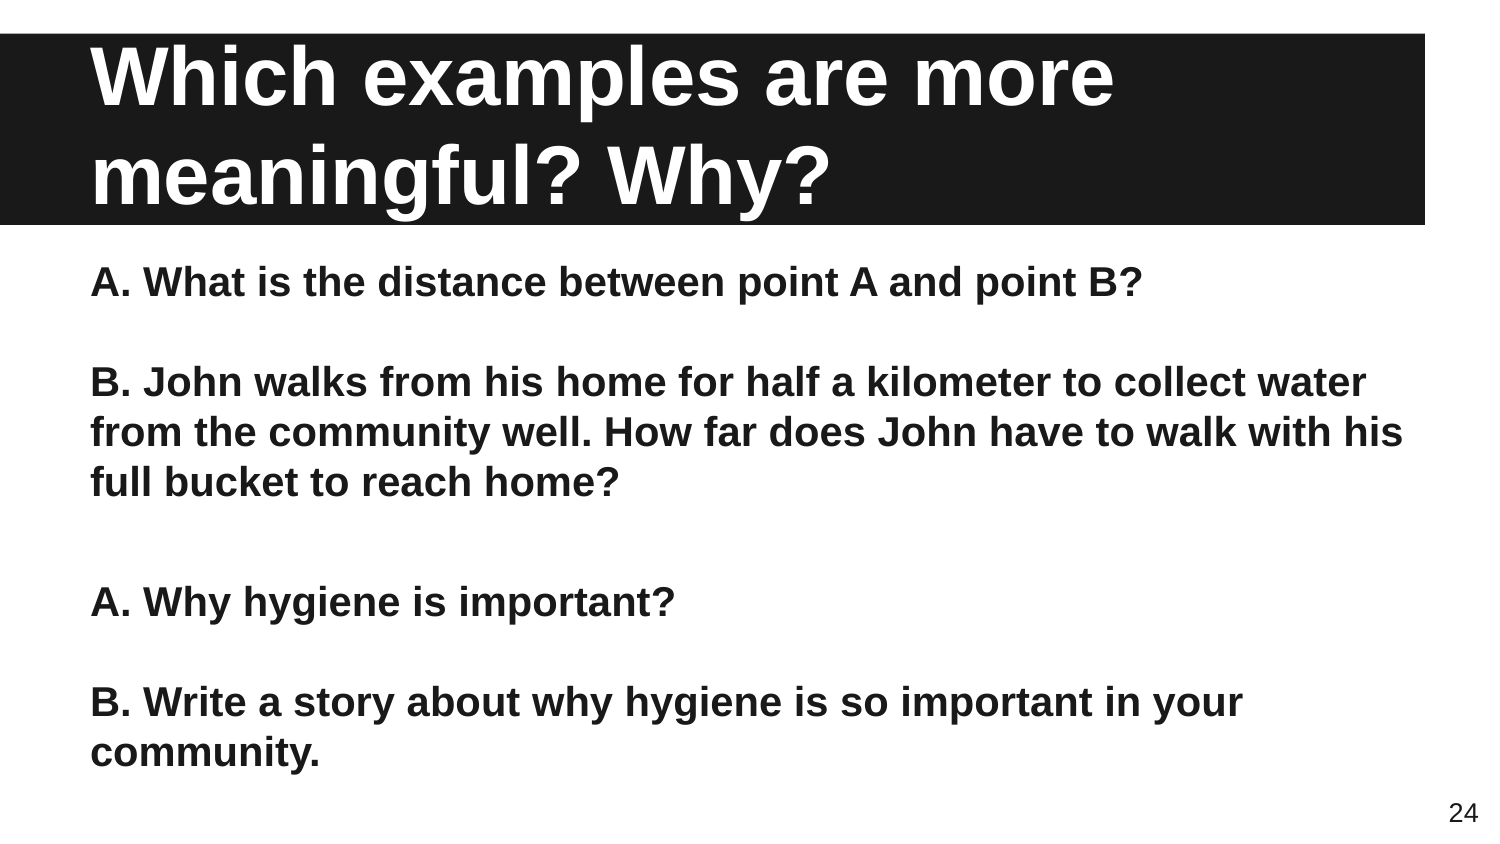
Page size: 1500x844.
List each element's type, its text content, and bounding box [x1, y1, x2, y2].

list A. What is the distance between point A and point B? B. John walks from his home for half a kilometer to collect water from the community well. How far does John have to walk with his full bucket to reach home? A. Why hygiene is important? B. Write a story about why hygiene is so important in your community. [75, 239, 1425, 808]
title Which examples are more meaningful? Why? [75, 49, 1425, 237]
slide_number 24 [1403, 779, 1494, 844]
